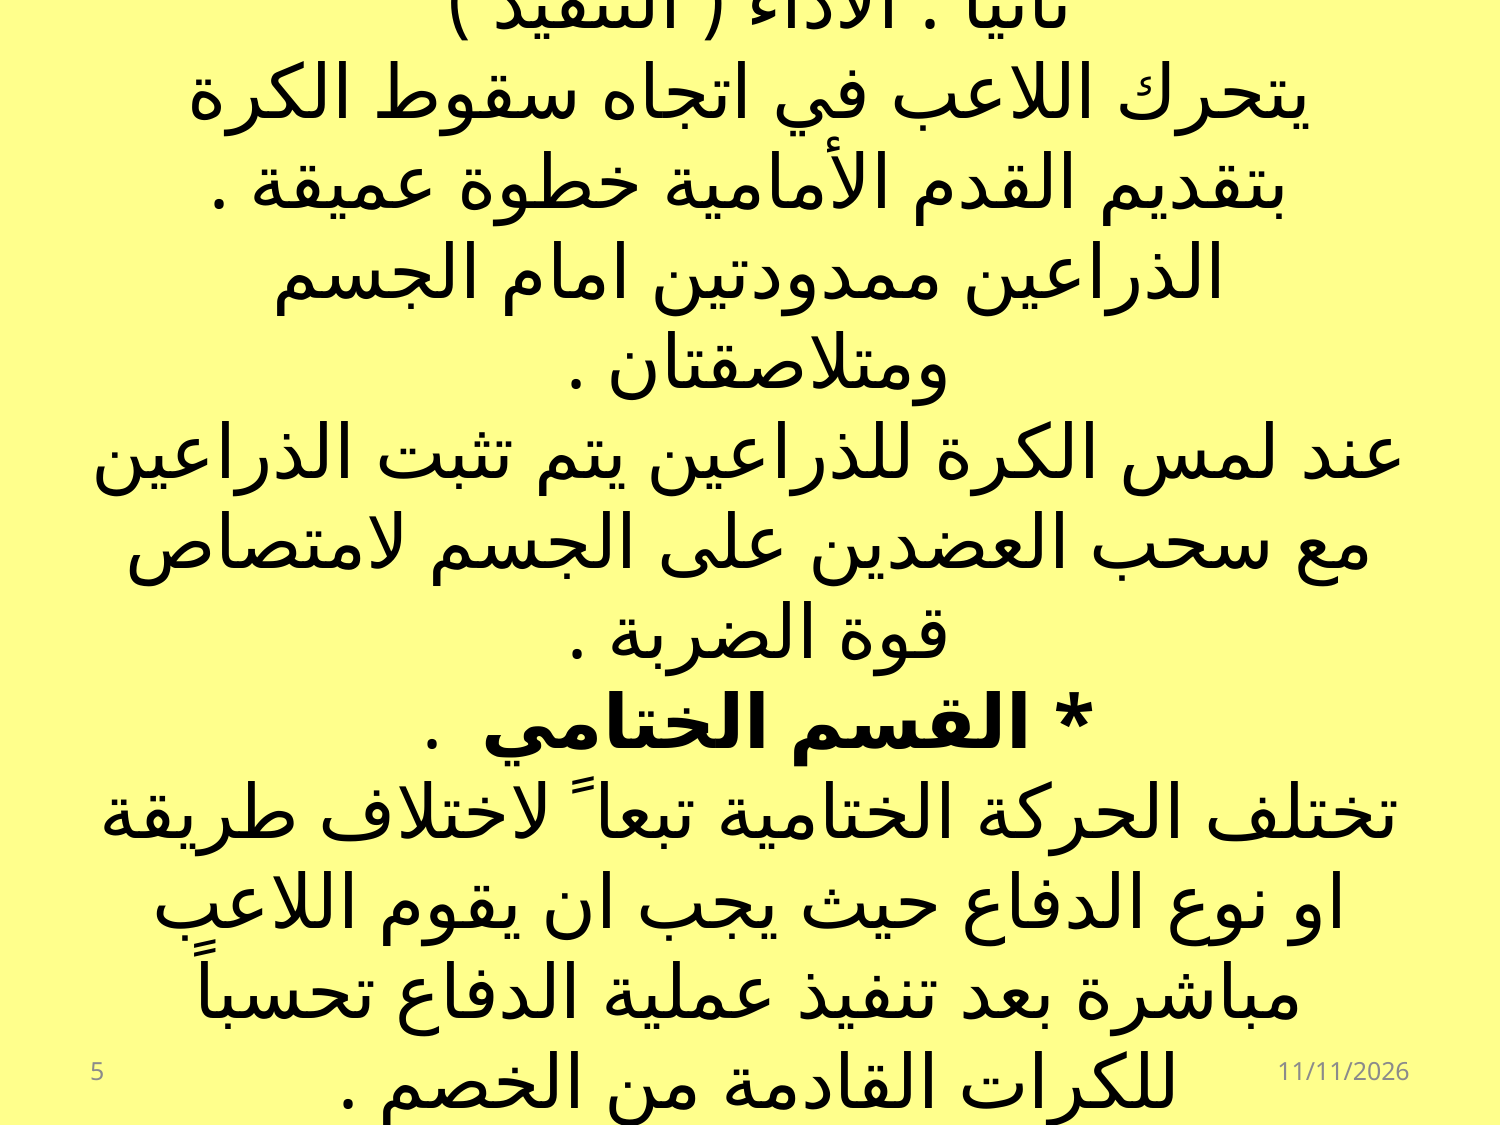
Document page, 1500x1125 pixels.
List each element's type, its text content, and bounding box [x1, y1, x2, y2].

title ثانيا ً: الأداء ( التنفيذ ) يتحرك اللاعب في اتجاه سقوط الكرة بتقديم القدم الأمامية خطوة عميقة . الذراعين ممدودتين امام الجسم ومتلاصقتان . عند لمس الكرة للذراعين يتم تثبت الذراعين مع سحب العضدين على الجسم لامتصاص قوة الضربة . * القسم الختامي . تختلف الحركة الختامية تبعا ً لاختلاف طريقة او نوع الدفاع حيث يجب ان يقوم اللاعب مباشرة بعد تنفيذ عملية الدفاع تحسباً للكرات القادمة من الخصم . [75, 45, 1425, 1032]
slide_number 5 [75, 1042, 425, 1103]
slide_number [1074, 1042, 1425, 1103]
